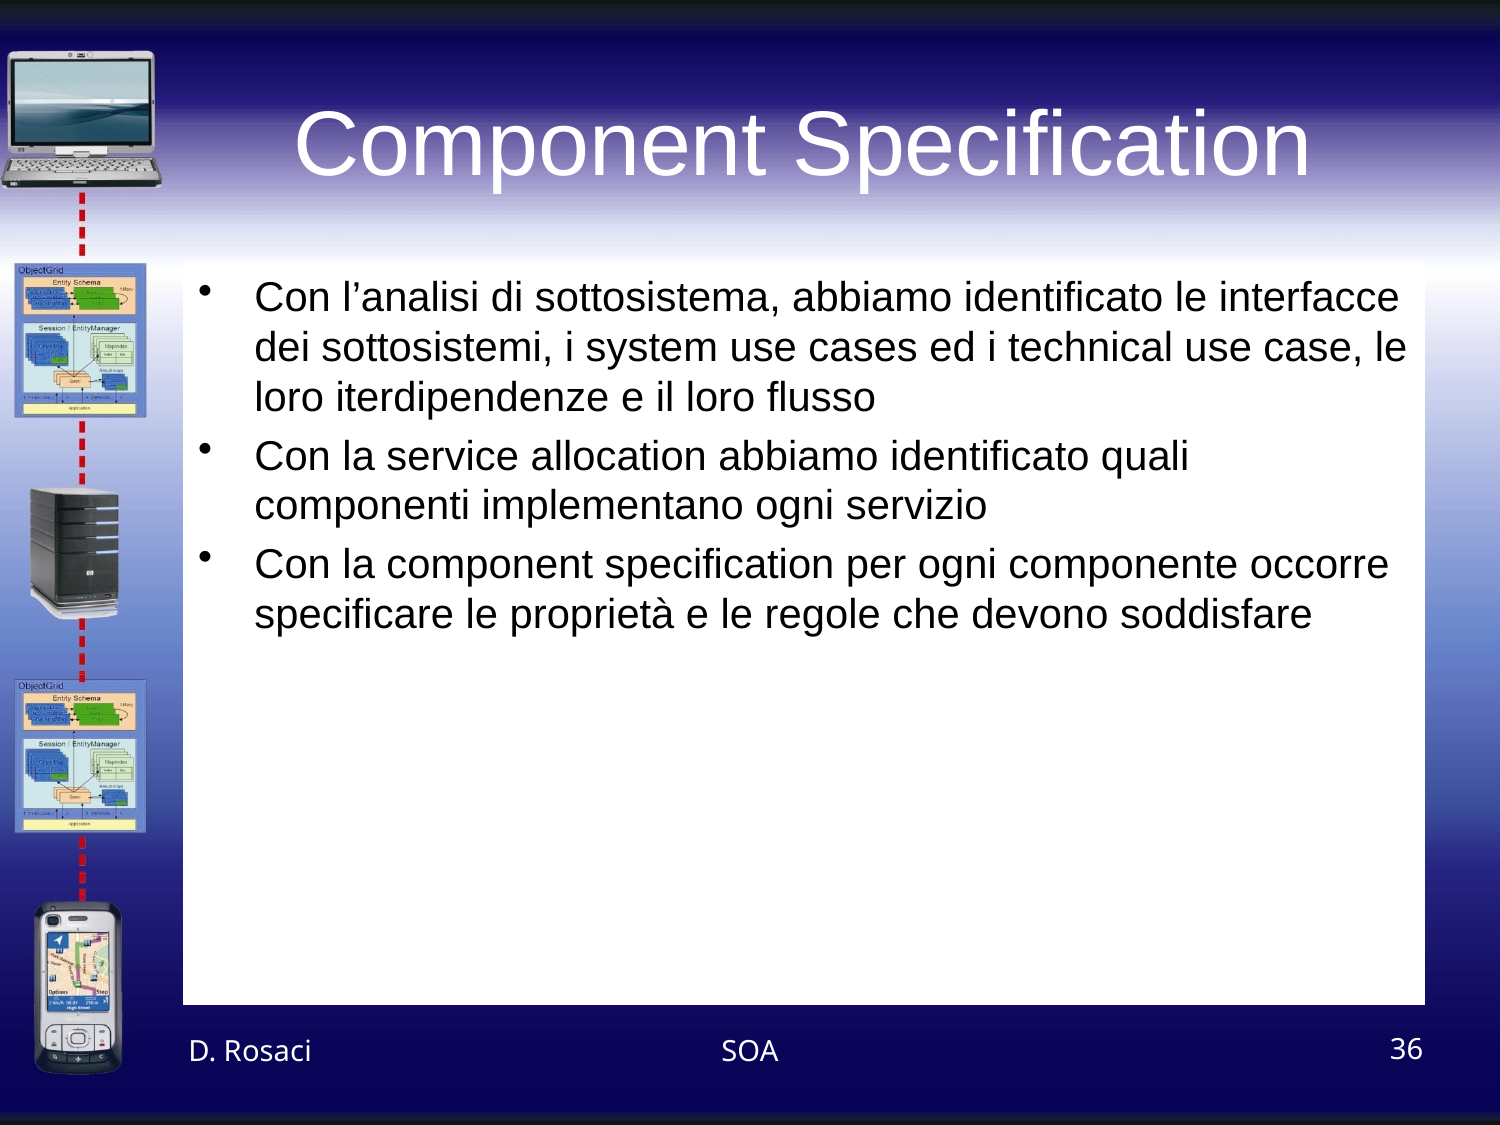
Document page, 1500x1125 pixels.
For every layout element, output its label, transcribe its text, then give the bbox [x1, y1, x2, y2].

slide_number D. Rosaci [74, 1024, 426, 1103]
footer SOA [512, 1024, 988, 1103]
title Component Specification [182, 44, 1426, 233]
picture [0, 0, 1500, 1125]
list Con l’analisi di sottosistema, abbiamo identificato le interfacce dei sottosistemi, i system use cases ed i technical use case, le loro iterdipendenze e il loro flusso Con la service allocation abbiamo identificato quali componenti implementano ogni servizio Con la component specification per ogni componente occorre specificare le proprietà e le regole che devono soddisfare [182, 262, 1426, 1006]
